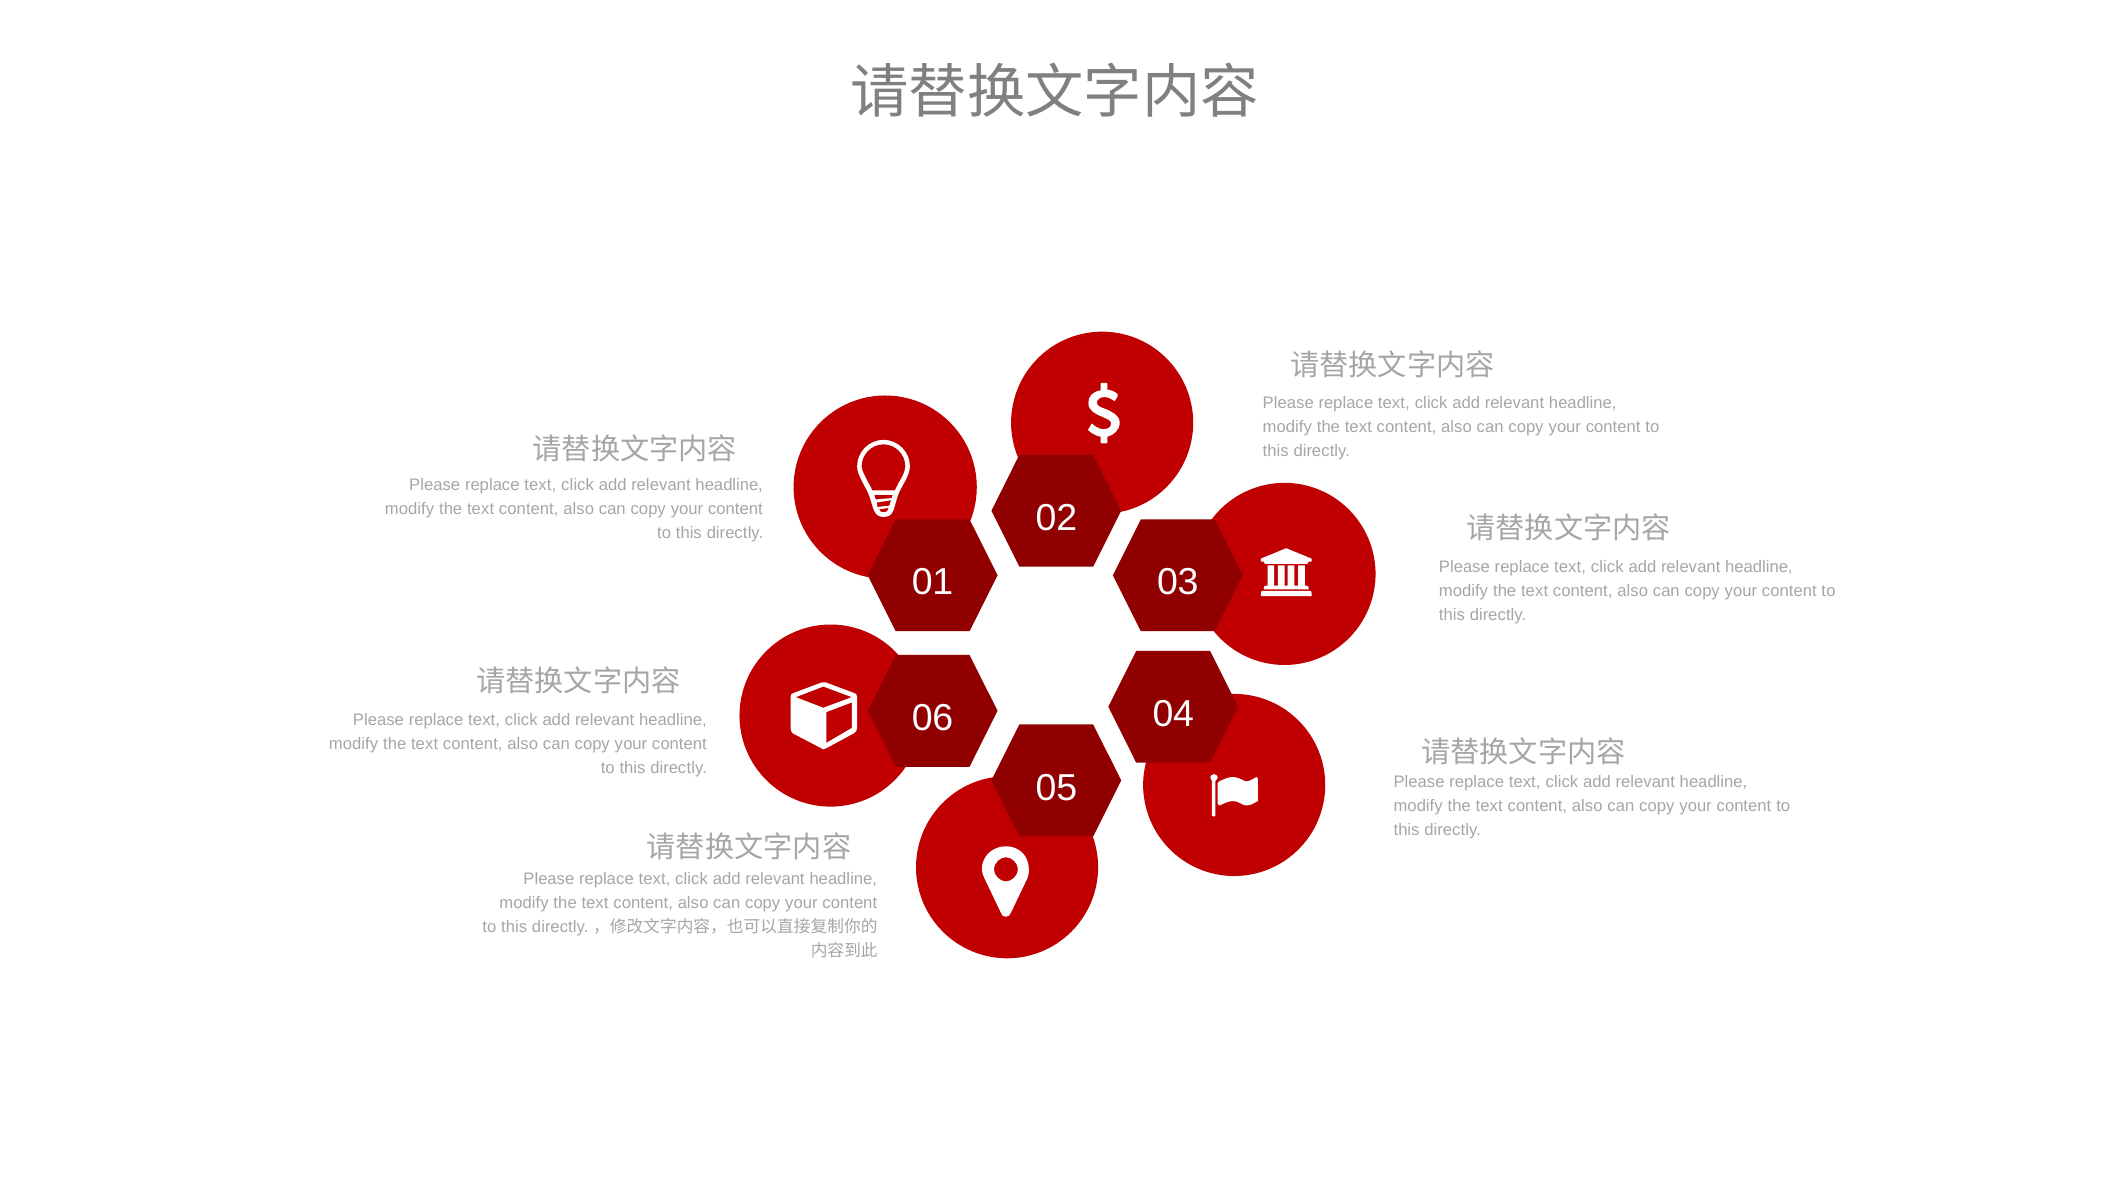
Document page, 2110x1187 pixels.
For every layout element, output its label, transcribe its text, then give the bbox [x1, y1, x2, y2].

text_box 请替换文字内容 [820, 32, 1289, 124]
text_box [1393, 726, 1794, 838]
text_box [1217, 777, 1258, 806]
text_box [738, 623, 906, 808]
text_box 05 [990, 723, 1123, 838]
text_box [480, 821, 878, 962]
text_box 02 [990, 453, 1123, 568]
text_box 06 [866, 653, 999, 768]
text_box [1439, 502, 1839, 622]
text_box [857, 439, 910, 517]
text_box [790, 682, 858, 750]
text_box [915, 777, 1099, 959]
text_box [1260, 548, 1312, 564]
text_box [793, 395, 977, 577]
text_box [1087, 382, 1120, 444]
text_box 04 [1107, 649, 1240, 764]
text_box [1211, 482, 1377, 666]
text_box 01 [866, 518, 999, 633]
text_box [366, 423, 764, 541]
text_box [1142, 693, 1326, 877]
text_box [310, 655, 708, 776]
text_box [1010, 331, 1194, 513]
text_box [981, 846, 1029, 917]
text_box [1262, 339, 1663, 459]
text_box [1210, 774, 1218, 817]
text_box [1260, 565, 1312, 597]
text_box 03 [1111, 518, 1244, 633]
